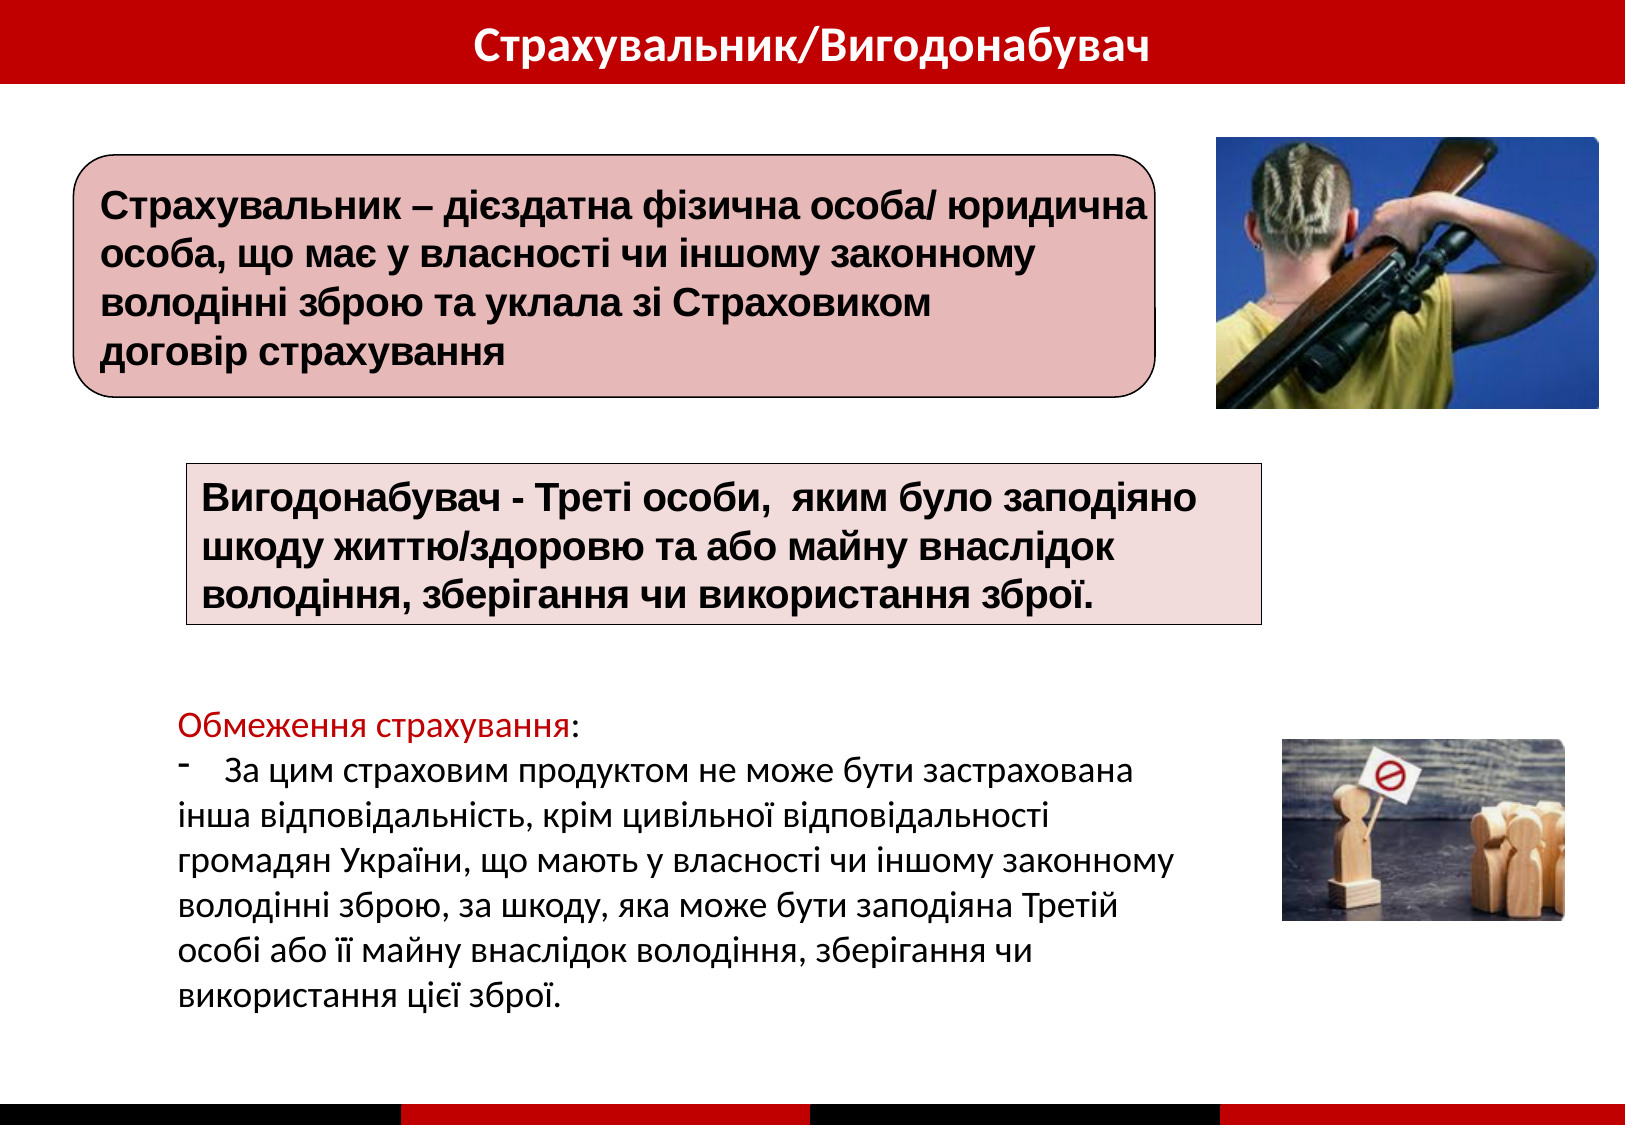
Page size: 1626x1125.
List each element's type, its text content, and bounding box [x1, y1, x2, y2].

text_box Страхувальник – дієздатна фізична особа/ юридична особа, що має у власності чи іншому законному володінні зброю та уклала зі Страховиком договір страхування [73, 154, 1156, 398]
text_box Страхувальник/Вигодонабувач [0, 0, 1625, 84]
picture [1281, 739, 1566, 922]
text_box Обмеження страхування: За цим страховим продуктом не може бути застрахована інша відповідальність, крім цивільної відповідальності громадян України, що мають у власності чи іншому законному володінні зброю, за шкоду, яка може бути заподіяна Третій особі або її майну внаслідок володіння, зберігання чи використання цієї зброї. [162, 692, 1262, 1022]
text_box Вигодонабувач - Треті особи, яким було заподіяно шкоду життю/здоровю та або майну внаслідок володіння, зберігання чи використання зброї. [186, 463, 1262, 625]
text_box [1220, 1104, 1625, 1125]
text_box [401, 1104, 810, 1125]
text_box [0, 1104, 401, 1125]
picture [1215, 137, 1600, 409]
text_box [810, 1104, 1220, 1125]
